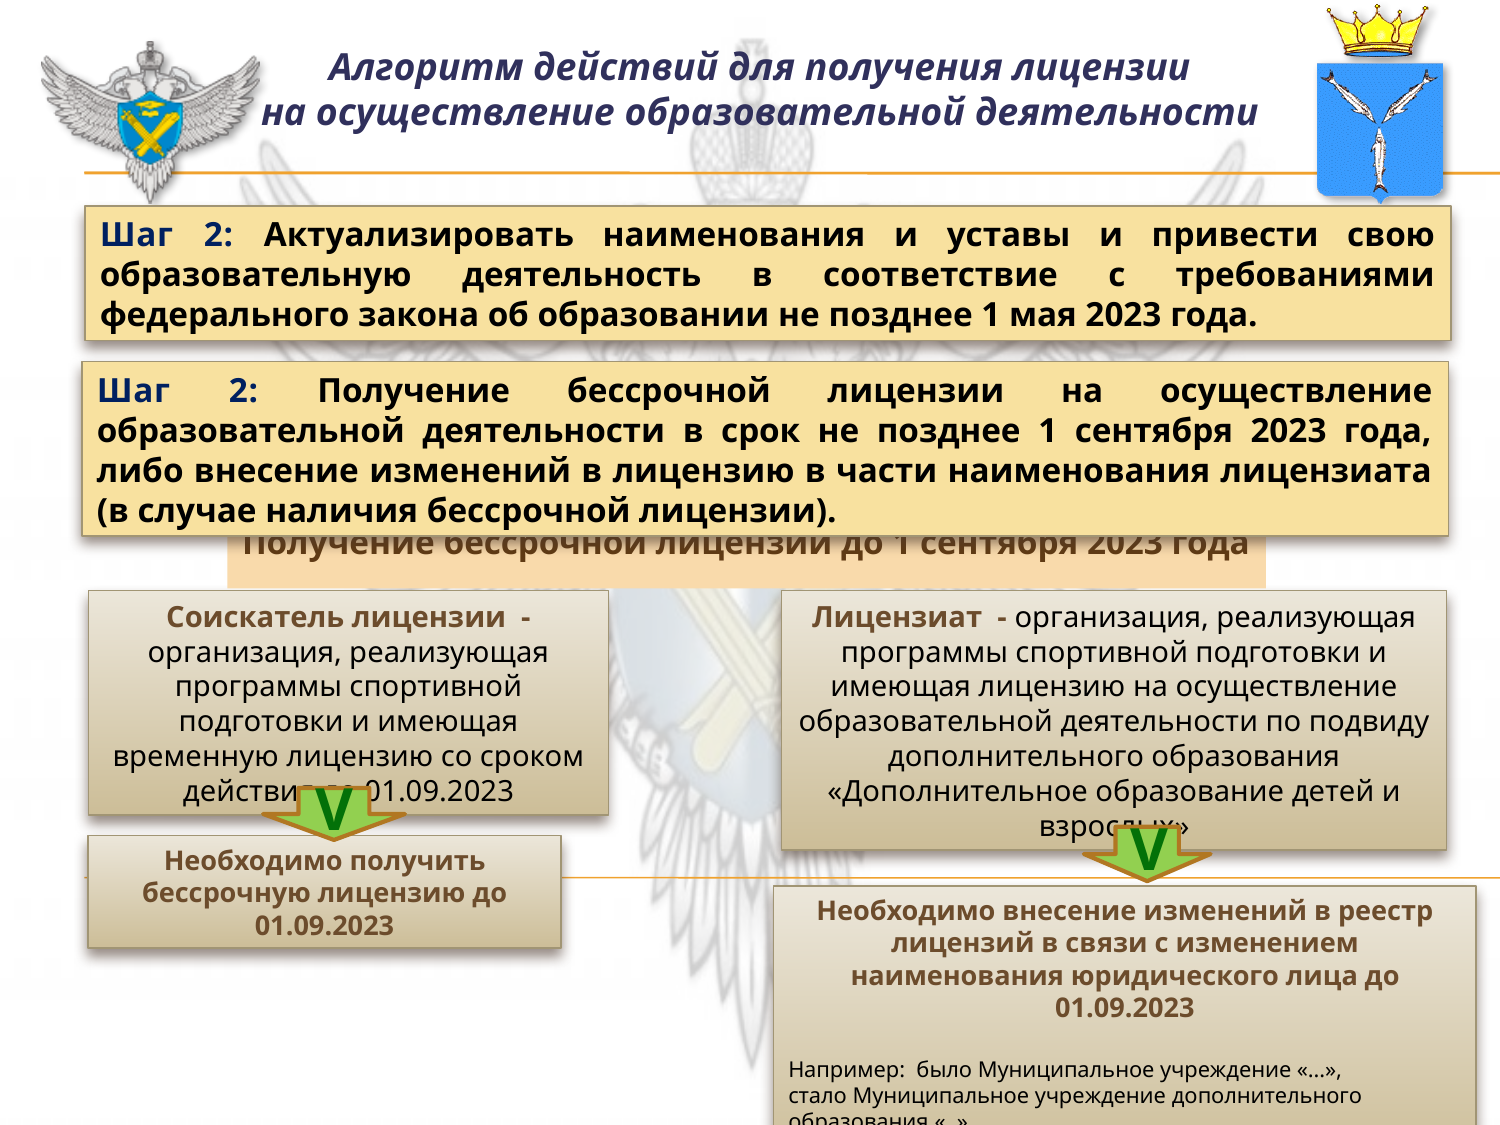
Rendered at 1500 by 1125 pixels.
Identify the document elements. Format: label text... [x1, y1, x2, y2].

text_box Шаг 2: Актуализировать наименования и уставы и привести свою образовательную деятельность в соответствие с требованиями федерального закона об образовании не позднее 1 мая 2023 года. [84, 205, 1452, 341]
text_box V [1081, 824, 1213, 883]
picture [40, 40, 260, 205]
picture [1317, 4, 1444, 205]
text_box Шаг 2: Получение бессрочной лицензии на осуществление образовательной деятельности в срок не позднее 1 сентября 2023 года, либо внесение изменений в лицензию в части наименования лицензиата (в случае наличия бессрочной лицензии). [81, 361, 1449, 537]
text_box Алгоритм действий для получения лицензии на осуществление образовательной деятельности [79, 36, 1312, 141]
text_box V [261, 785, 407, 842]
text_box Лицензиат - организация, реализующая программы спортивной подготовки и имеющая лицензию на осуществление образовательной деятельности по подвиду дополнительного образования «Дополнительное образование детей и взрослых» [781, 590, 1447, 851]
text_box [53, 0, 1500, 179]
text_box Получение бессрочной лицензии до 1 сентября 2023 года [227, 553, 1266, 589]
text_box Необходимо внесение изменений в реестр лицензий в связи с изменением наименования юридического лица до 01.09.2023 Например: было Муниципальное учреждение «...», стало Муниципальное учреждение дополнительного образования «..» [773, 885, 1477, 1125]
text_box Необходимо получить бессрочную лицензию до 01.09.2023 [87, 835, 562, 949]
text_box Соискатель лицензии - организация, реализующая программы спортивной подготовки и имеющая временную лицензию со сроком действия до 01.09.2023 [88, 590, 609, 816]
